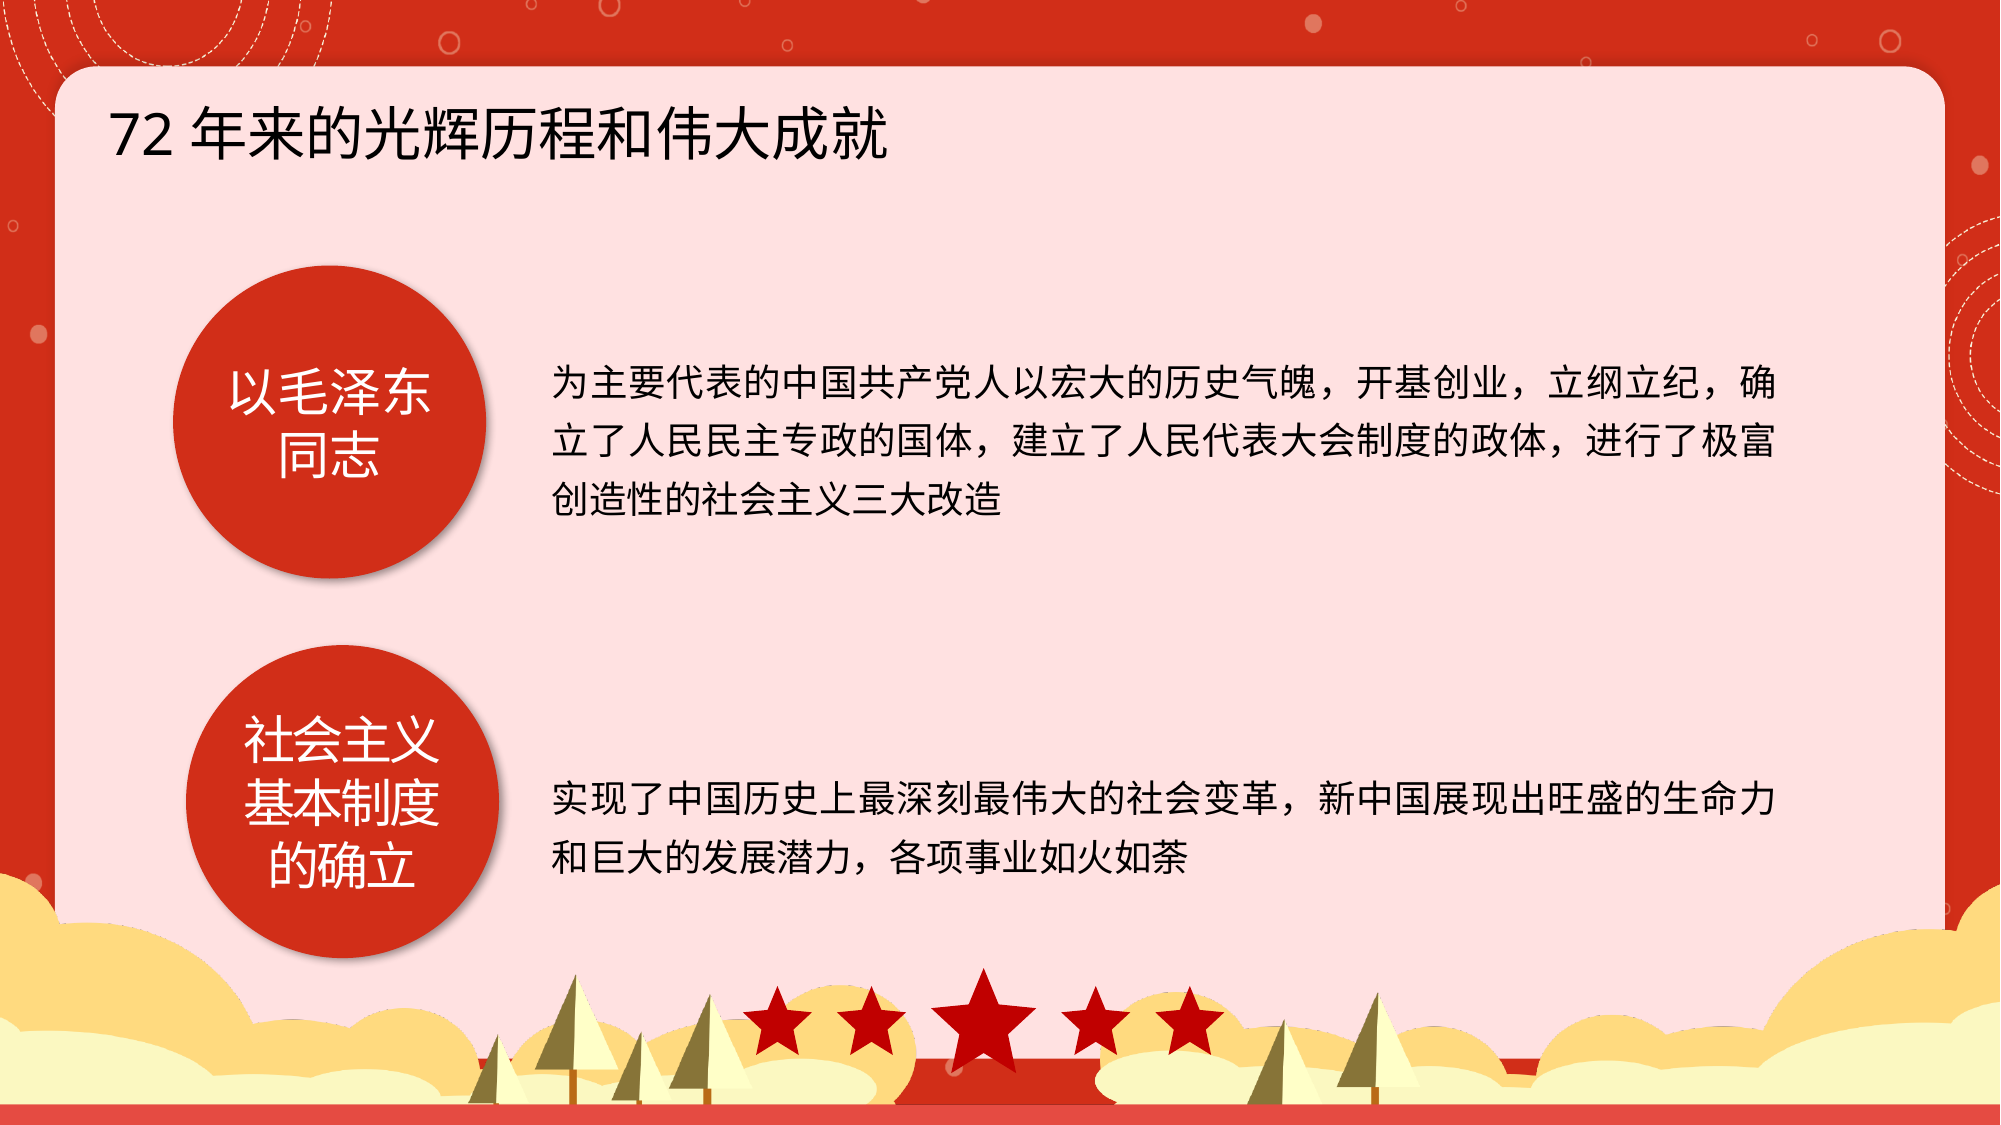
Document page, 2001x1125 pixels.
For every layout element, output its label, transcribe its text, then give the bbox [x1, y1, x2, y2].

text_box 为主要代表的中国共产党人以宏大的历史气魄，开基创业，立纲立纪，确立了人民民主专政的国体，建立了人民代表大会制度的政体，进行了极富创造性的社会主义三大改造 [537, 338, 1792, 529]
text_box 以毛泽东同志 [170, 263, 489, 581]
picture [0, 0, 2000, 1125]
text_box 72年来的光辉历程和伟大成就 [93, 89, 903, 175]
text_box 社会主义 基本制度 的确立 [183, 643, 502, 961]
text_box 实现了中国历史上最深刻最伟大的社会变革，新中国展现出旺盛的生命力和巨大的发展潜力，各项事业如火如荼 [537, 754, 1792, 886]
